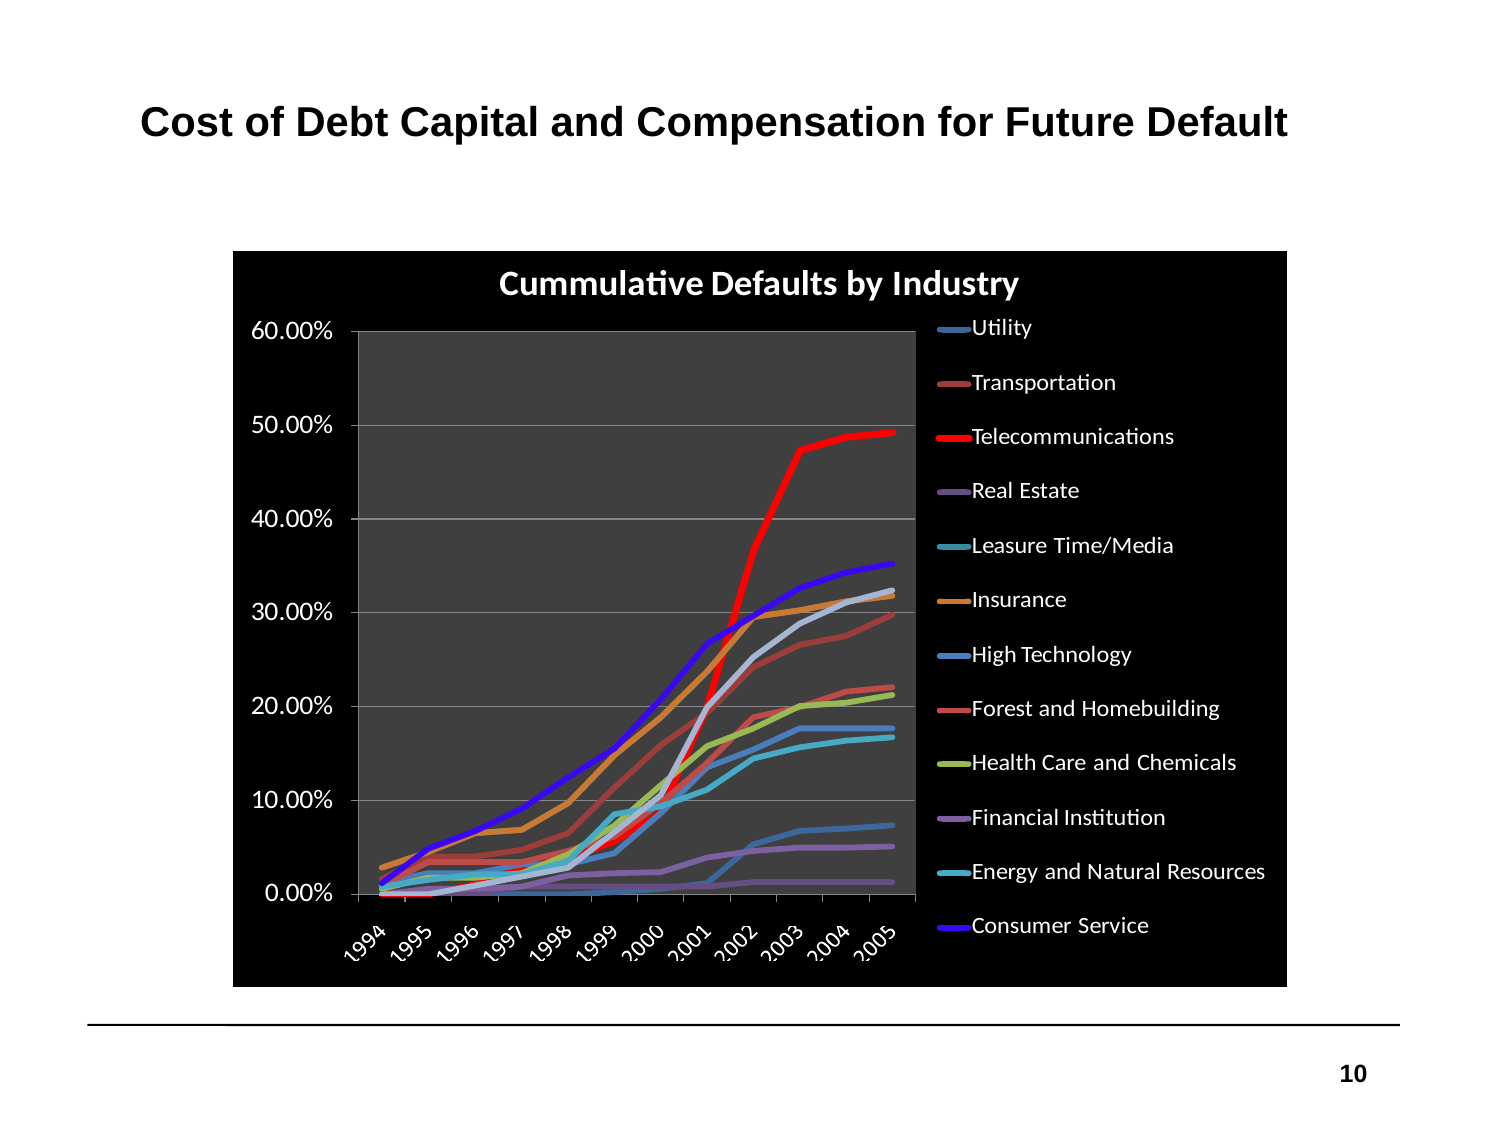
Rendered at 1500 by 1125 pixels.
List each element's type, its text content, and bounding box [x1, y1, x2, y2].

title Cost of Debt Capital and Compensation for Future Default [125, 87, 1375, 225]
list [231, 249, 1288, 988]
